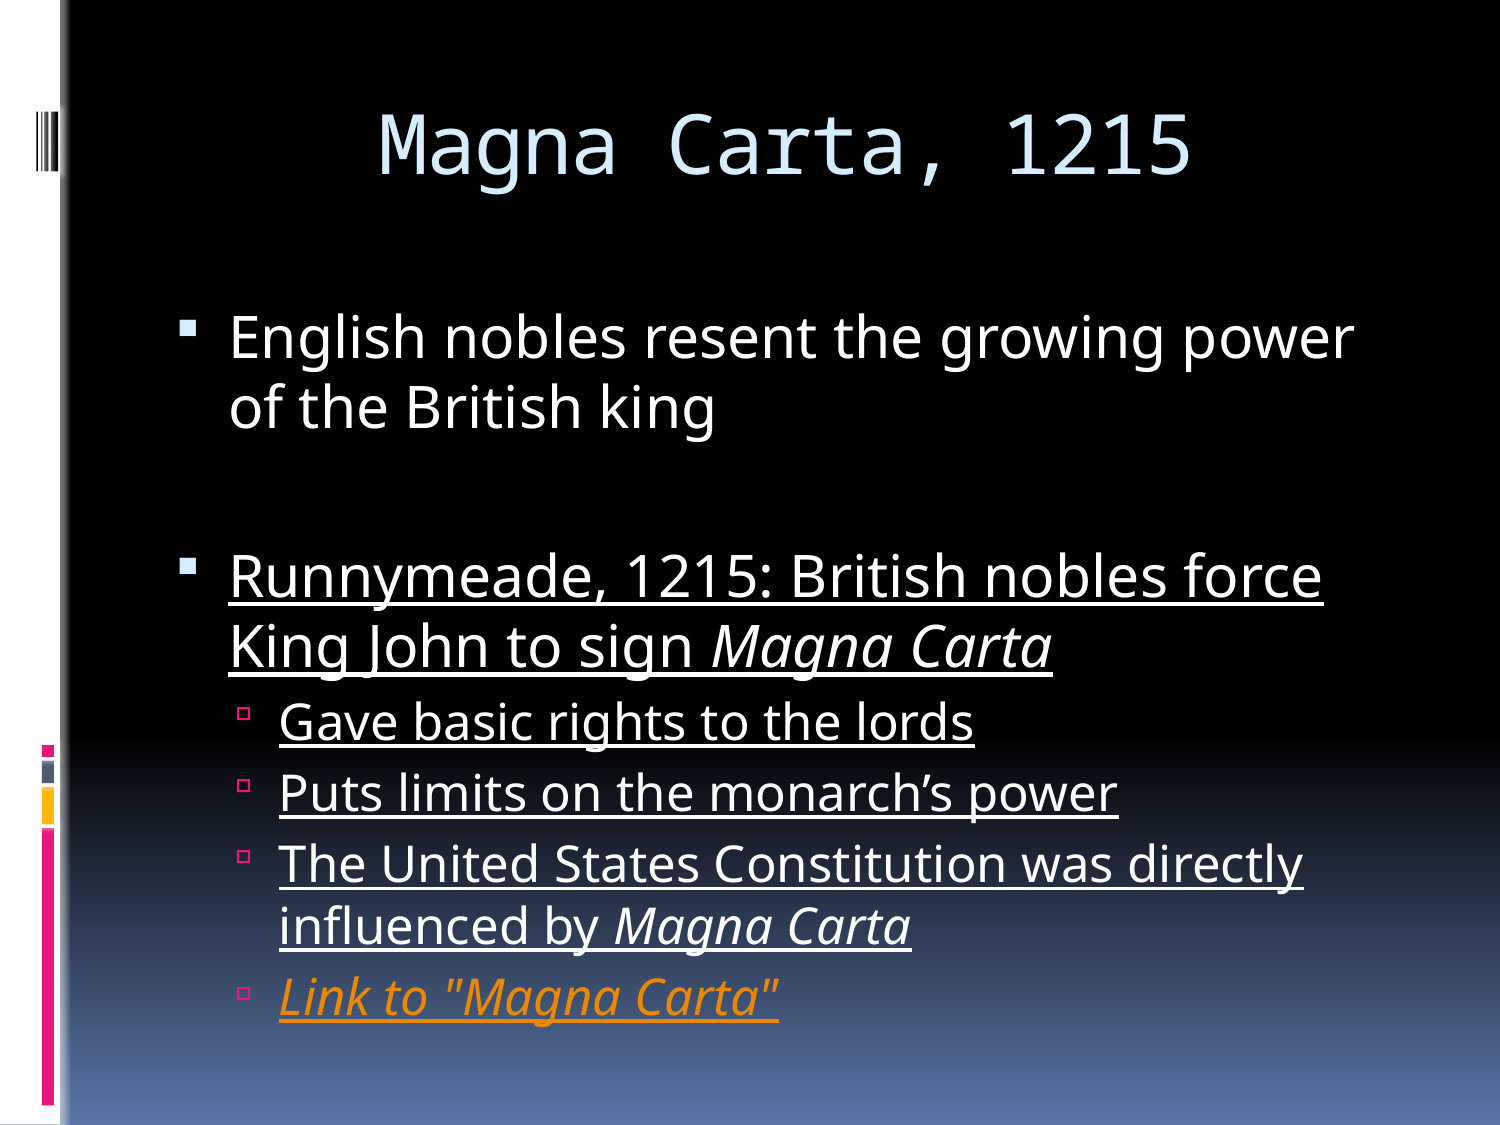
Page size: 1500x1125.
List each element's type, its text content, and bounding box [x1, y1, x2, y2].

title Magna Carta, 1215 [150, 83, 1425, 234]
list English nobles resent the growing power of the British king Runnymeade, 1215: British nobles force King John to sign Magna Carta Gave basic rights to the lords Puts limits on the monarch’s power The United States Constitution was directly influenced by Magna Carta Link to "Magna Carta" [150, 292, 1425, 1043]
